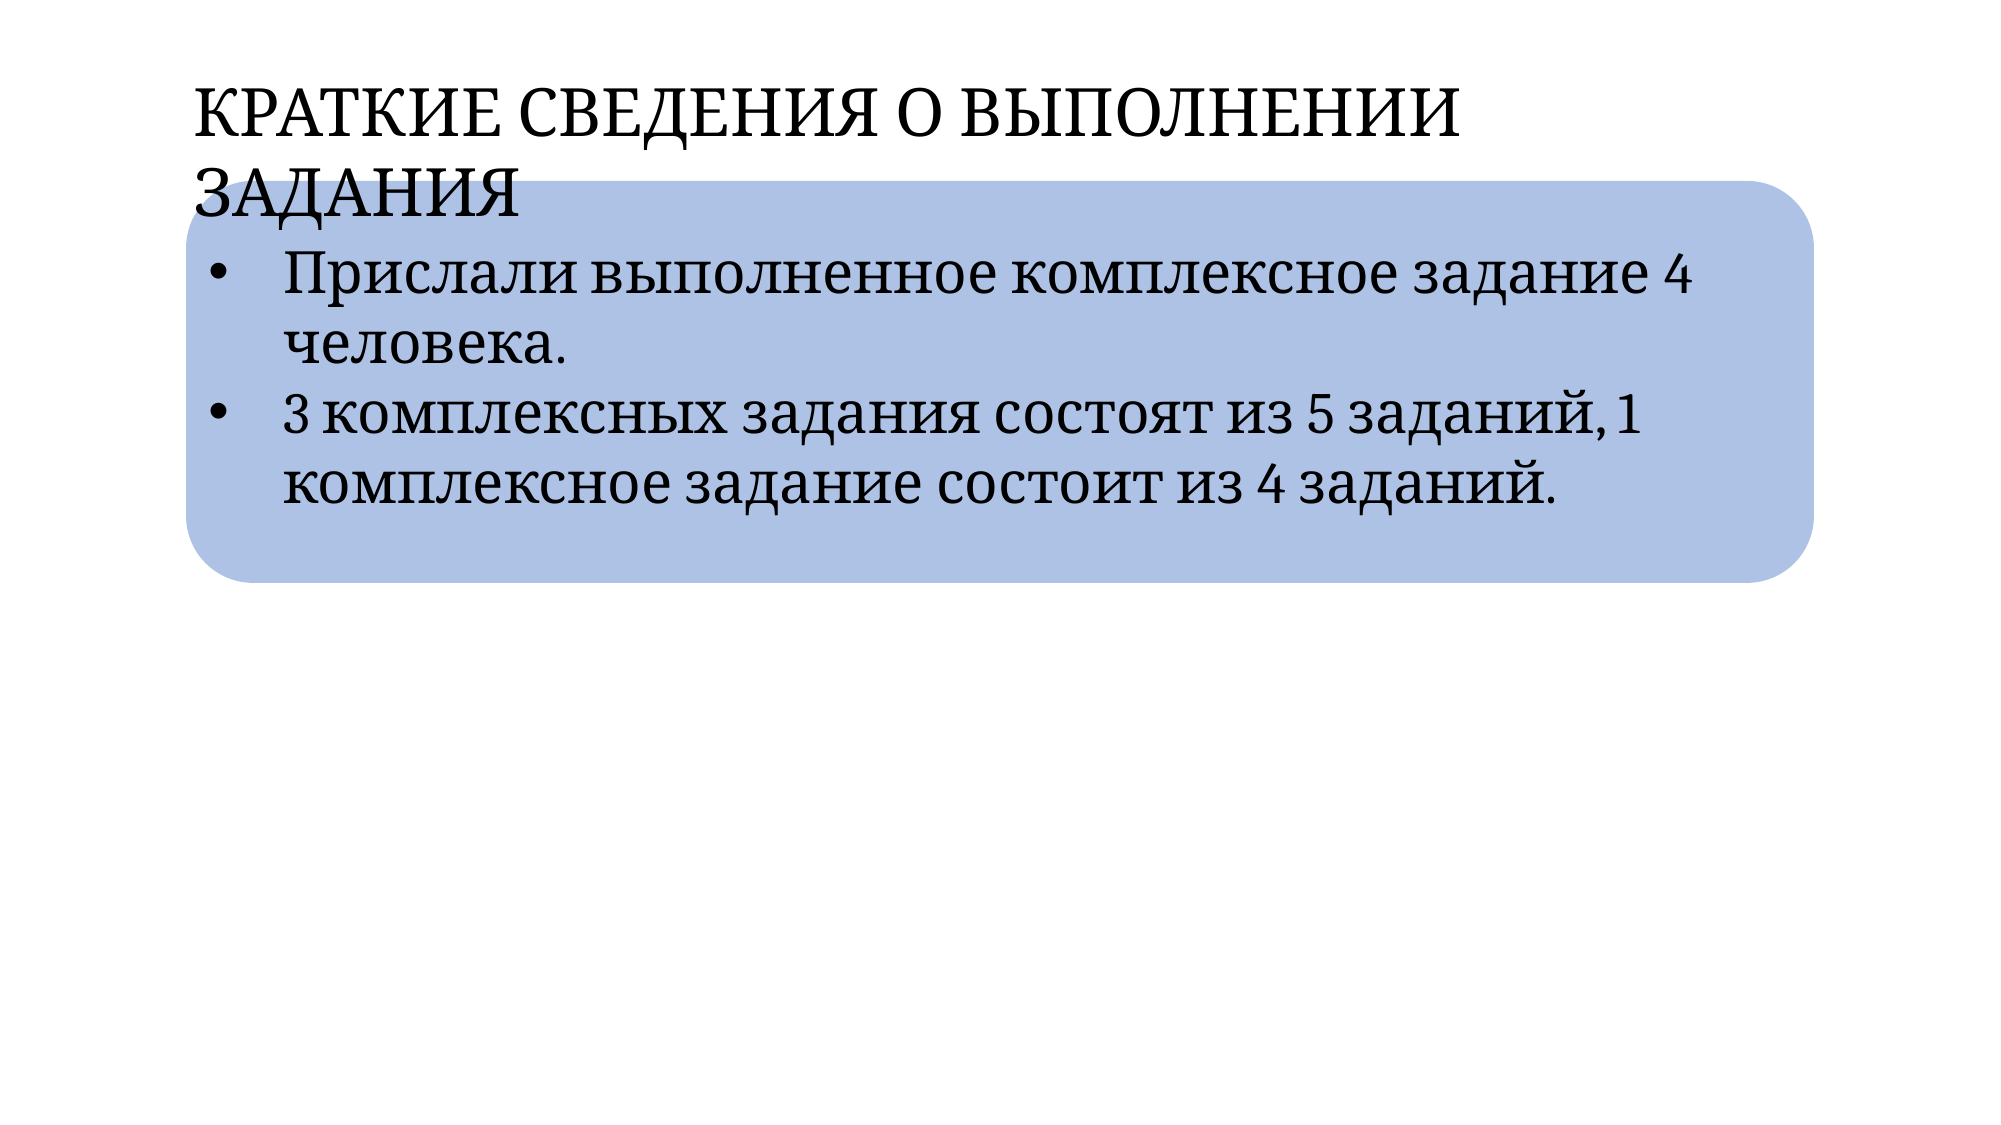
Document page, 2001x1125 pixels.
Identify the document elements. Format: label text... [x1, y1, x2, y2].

text_box Прислали выполненное комплексное задание 4 человека. 3 комплексных задания состоят из 5 заданий, 1 комплексное задание состоит из 4 заданий. [193, 227, 1807, 523]
text_box [184, 183, 1815, 584]
text_box КРАТКИЕ СВЕДЕНИЯ О ВЫПОЛНЕНИИ ЗАДАНИЯ [178, 62, 1768, 238]
